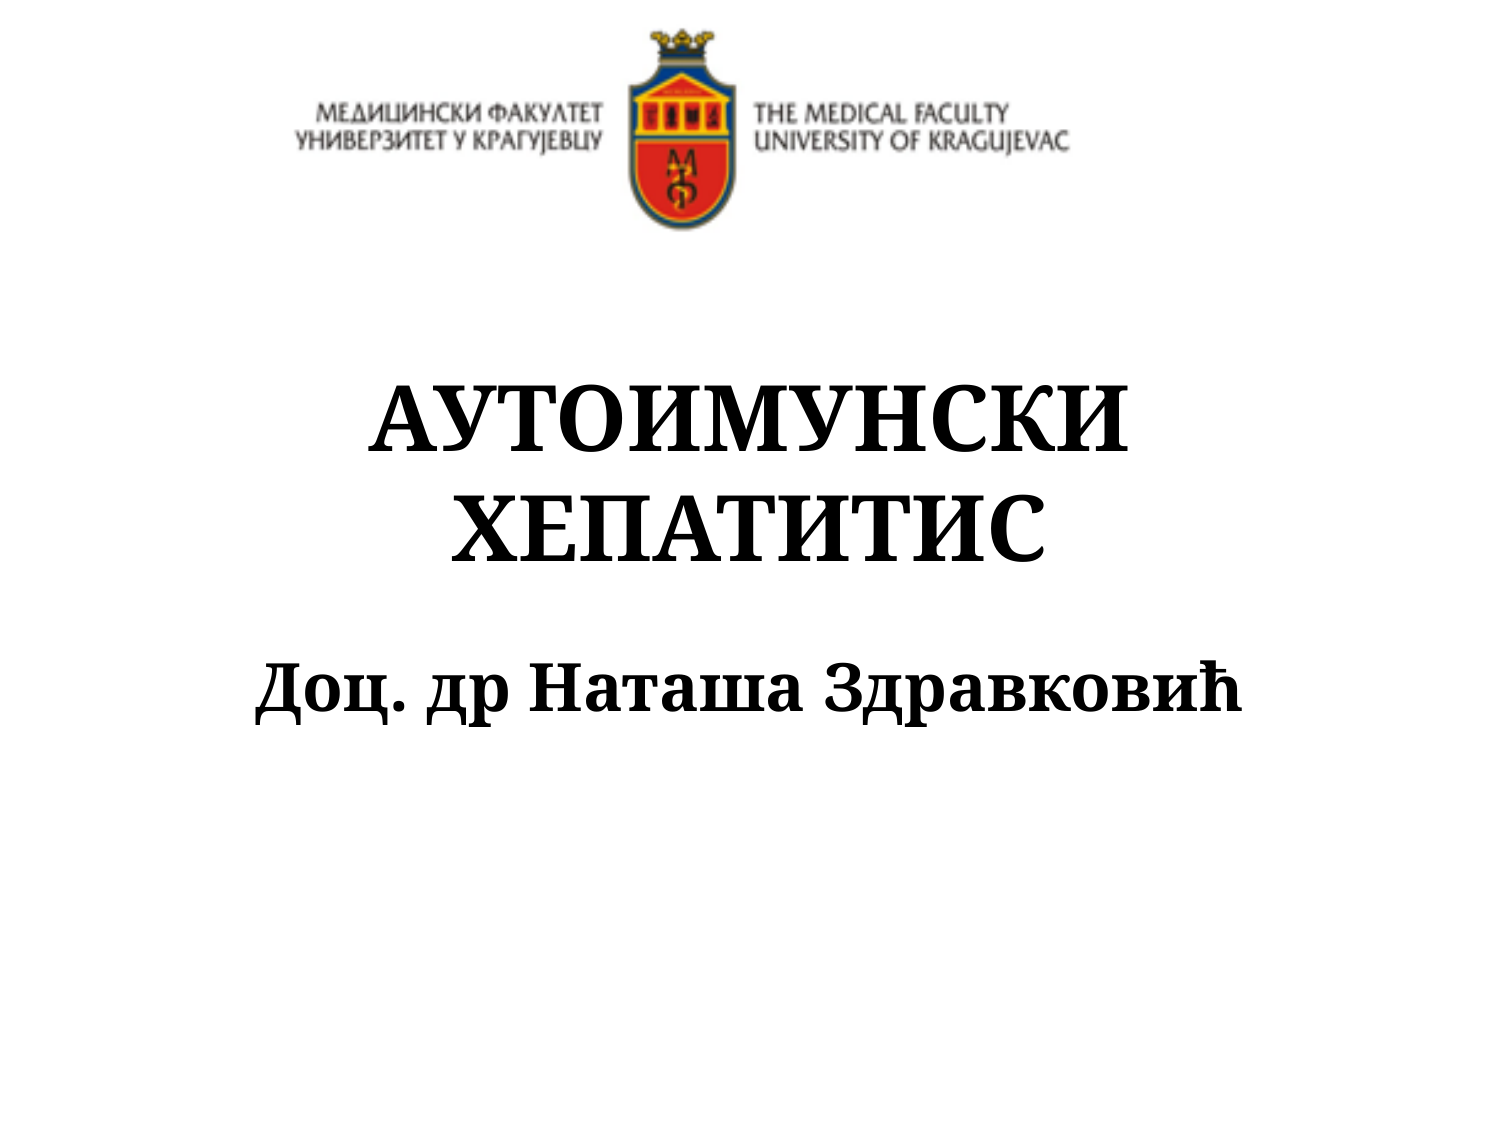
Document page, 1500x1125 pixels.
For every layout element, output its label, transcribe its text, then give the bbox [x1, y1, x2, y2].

title АУТОИМУНСКИ ХЕПАТИТИС [112, 349, 1388, 591]
picture [143, 24, 1284, 263]
subtitle Доц. др Наташа Здравковић [225, 637, 1275, 925]
